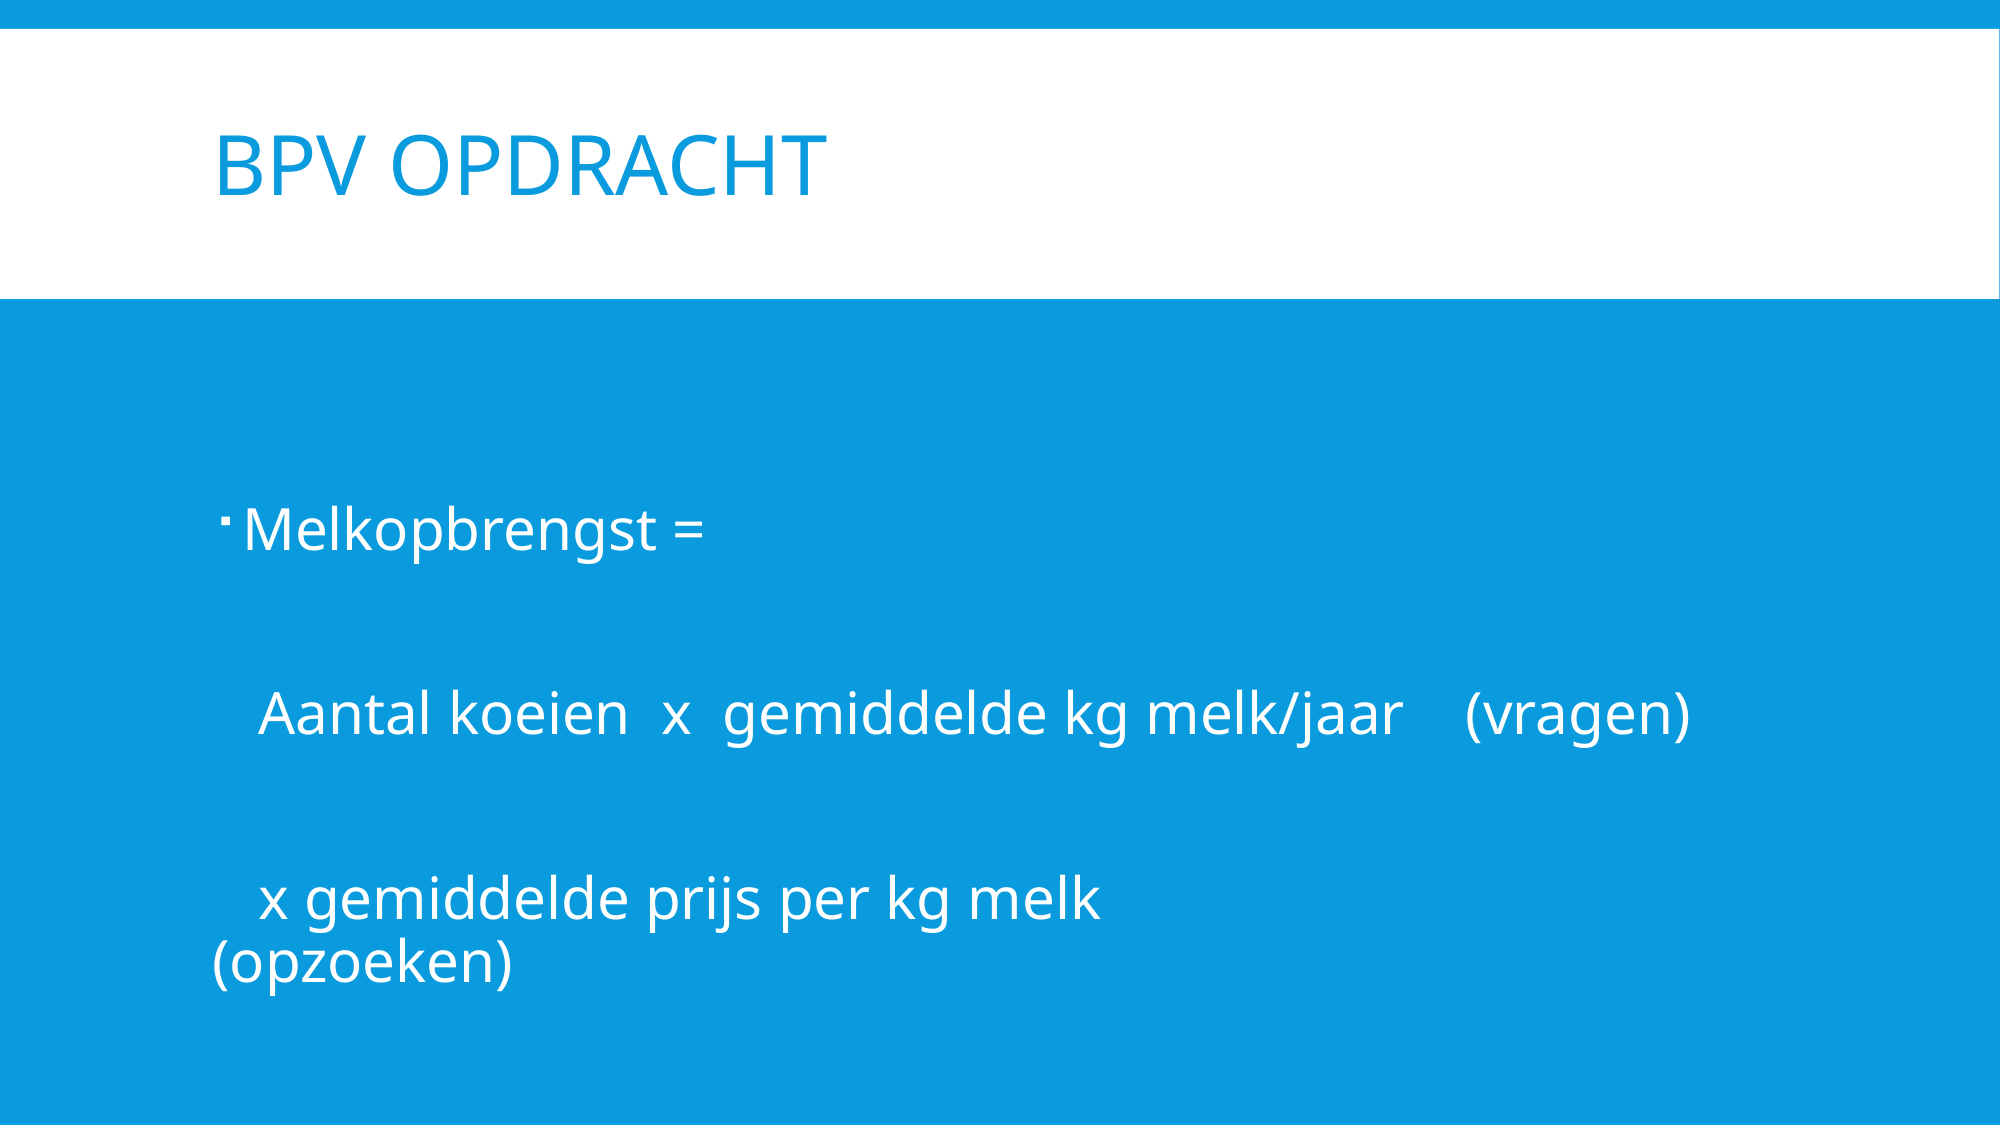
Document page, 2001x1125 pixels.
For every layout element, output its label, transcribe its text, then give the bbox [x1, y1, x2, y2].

list Melkopbrengst = Aantal koeien x gemiddelde kg melk/jaar (vragen) x gemiddelde prijs per kg melk (opzoeken) [197, 329, 1803, 1020]
title BPV opdracht [197, 46, 1803, 295]
